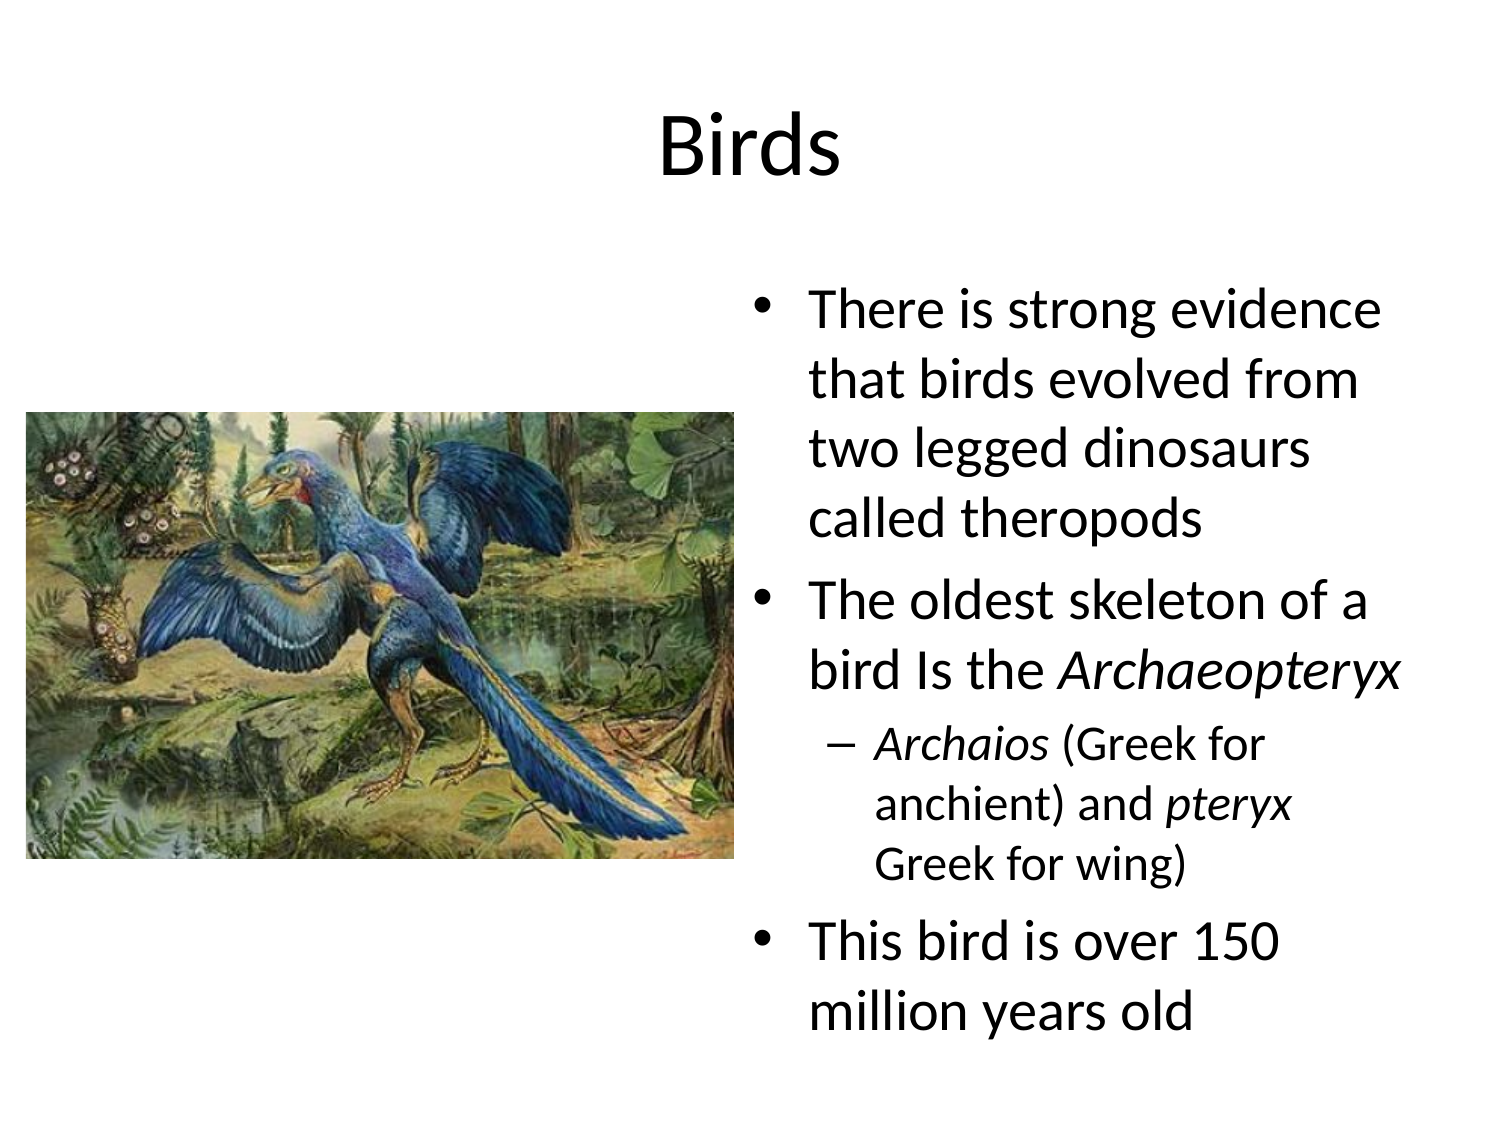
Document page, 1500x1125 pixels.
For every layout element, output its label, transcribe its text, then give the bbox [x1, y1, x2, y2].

title Birds [75, 45, 1425, 233]
list There is strong evidence that birds evolved from two legged dinosaurs called theropods The oldest skeleton of a bird Is the Archaeopteryx Archaios (Greek for anchient) and pteryx Greek for wing) This bird is over 150 million years old [737, 262, 1425, 1063]
picture [25, 412, 735, 859]
